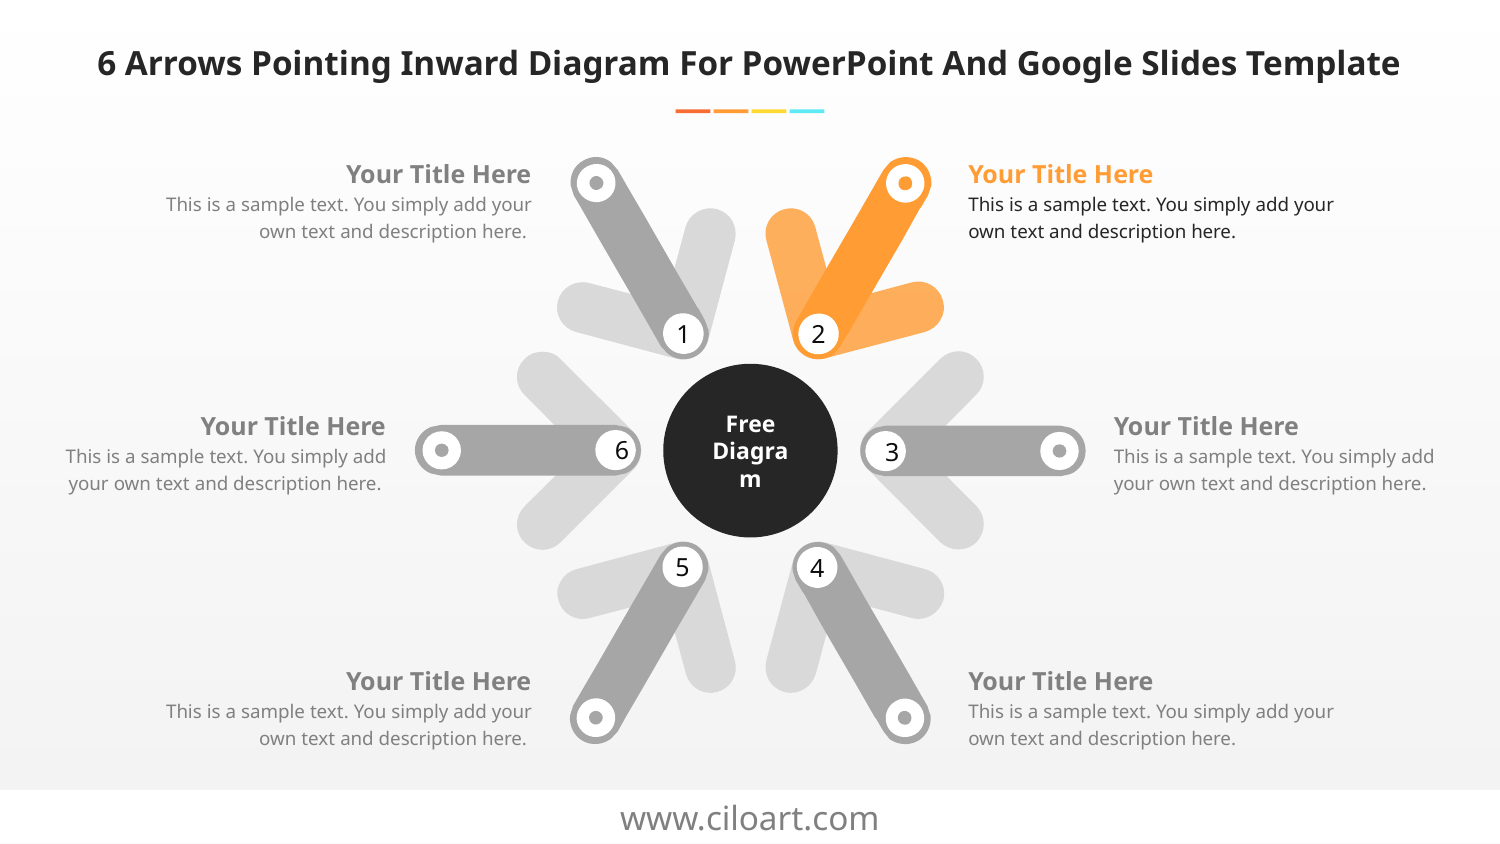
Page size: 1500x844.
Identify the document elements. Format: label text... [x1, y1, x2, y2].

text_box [857, 348, 1086, 550]
title 6 Arrows Pointing Inward Diagram For PowerPoint And Google Slides Template [63, 21, 1437, 104]
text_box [553, 154, 737, 363]
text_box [555, 538, 739, 747]
text_box Your Title Here This is a sample text. You simply add your own text and description here. [63, 404, 387, 495]
text_box Your Title Here This is a sample text. You simply add your own text and description here. [1113, 404, 1437, 495]
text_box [762, 155, 946, 363]
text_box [764, 538, 948, 747]
text_box Your Title Here This is a sample text. You simply add your own text and description here. [135, 152, 532, 243]
text_box Your Title Here This is a sample text. You simply add your own text and description here. [968, 659, 1365, 750]
text_box Free Diagram [663, 363, 838, 538]
text_box Your Title Here This is a sample text. You simply add your own text and description here. [968, 152, 1365, 243]
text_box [414, 351, 644, 553]
text_box Your Title Here This is a sample text. You simply add your own text and description here. [135, 659, 532, 750]
